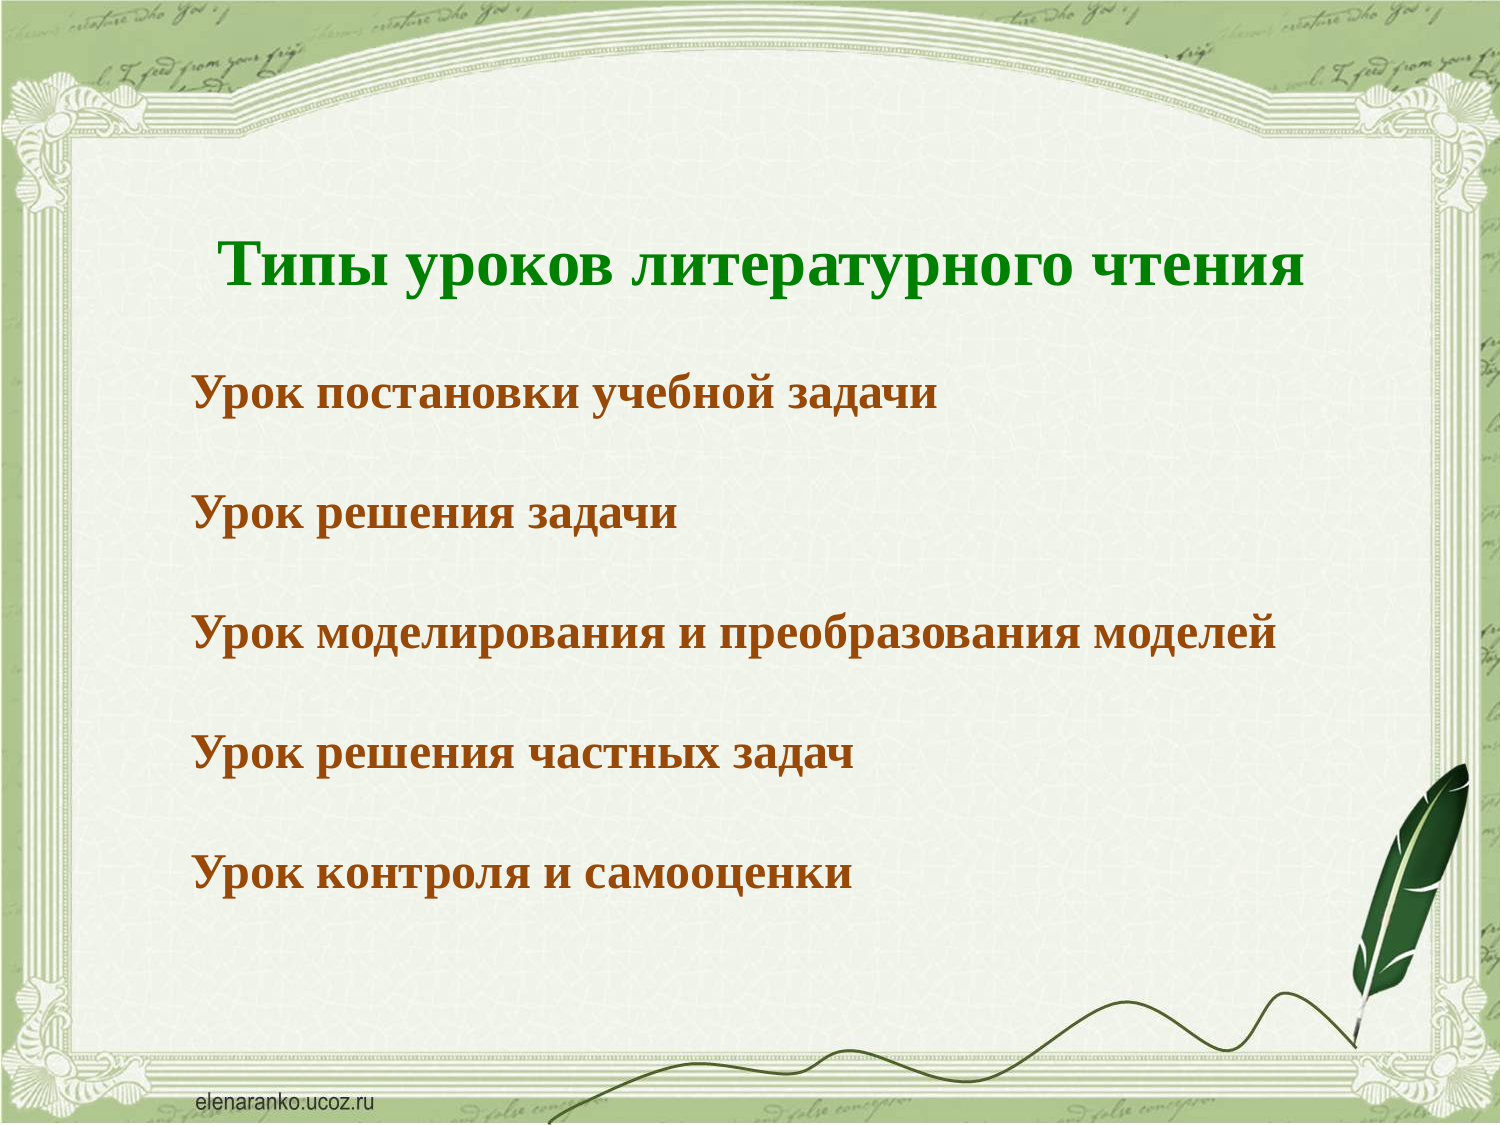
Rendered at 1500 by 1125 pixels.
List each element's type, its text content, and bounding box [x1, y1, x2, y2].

text_box Типы уроков литературного чтения [128, 210, 1395, 306]
picture [0, 0, 1500, 1125]
text_box [88, 326, 1412, 420]
text_box [88, 113, 1412, 244]
text_box Урок постановки учебной задачи Урок решения задачи Урок моделирования и преобразования моделей Урок решения частных задач Урок контроля и самооценки [175, 351, 1313, 1057]
